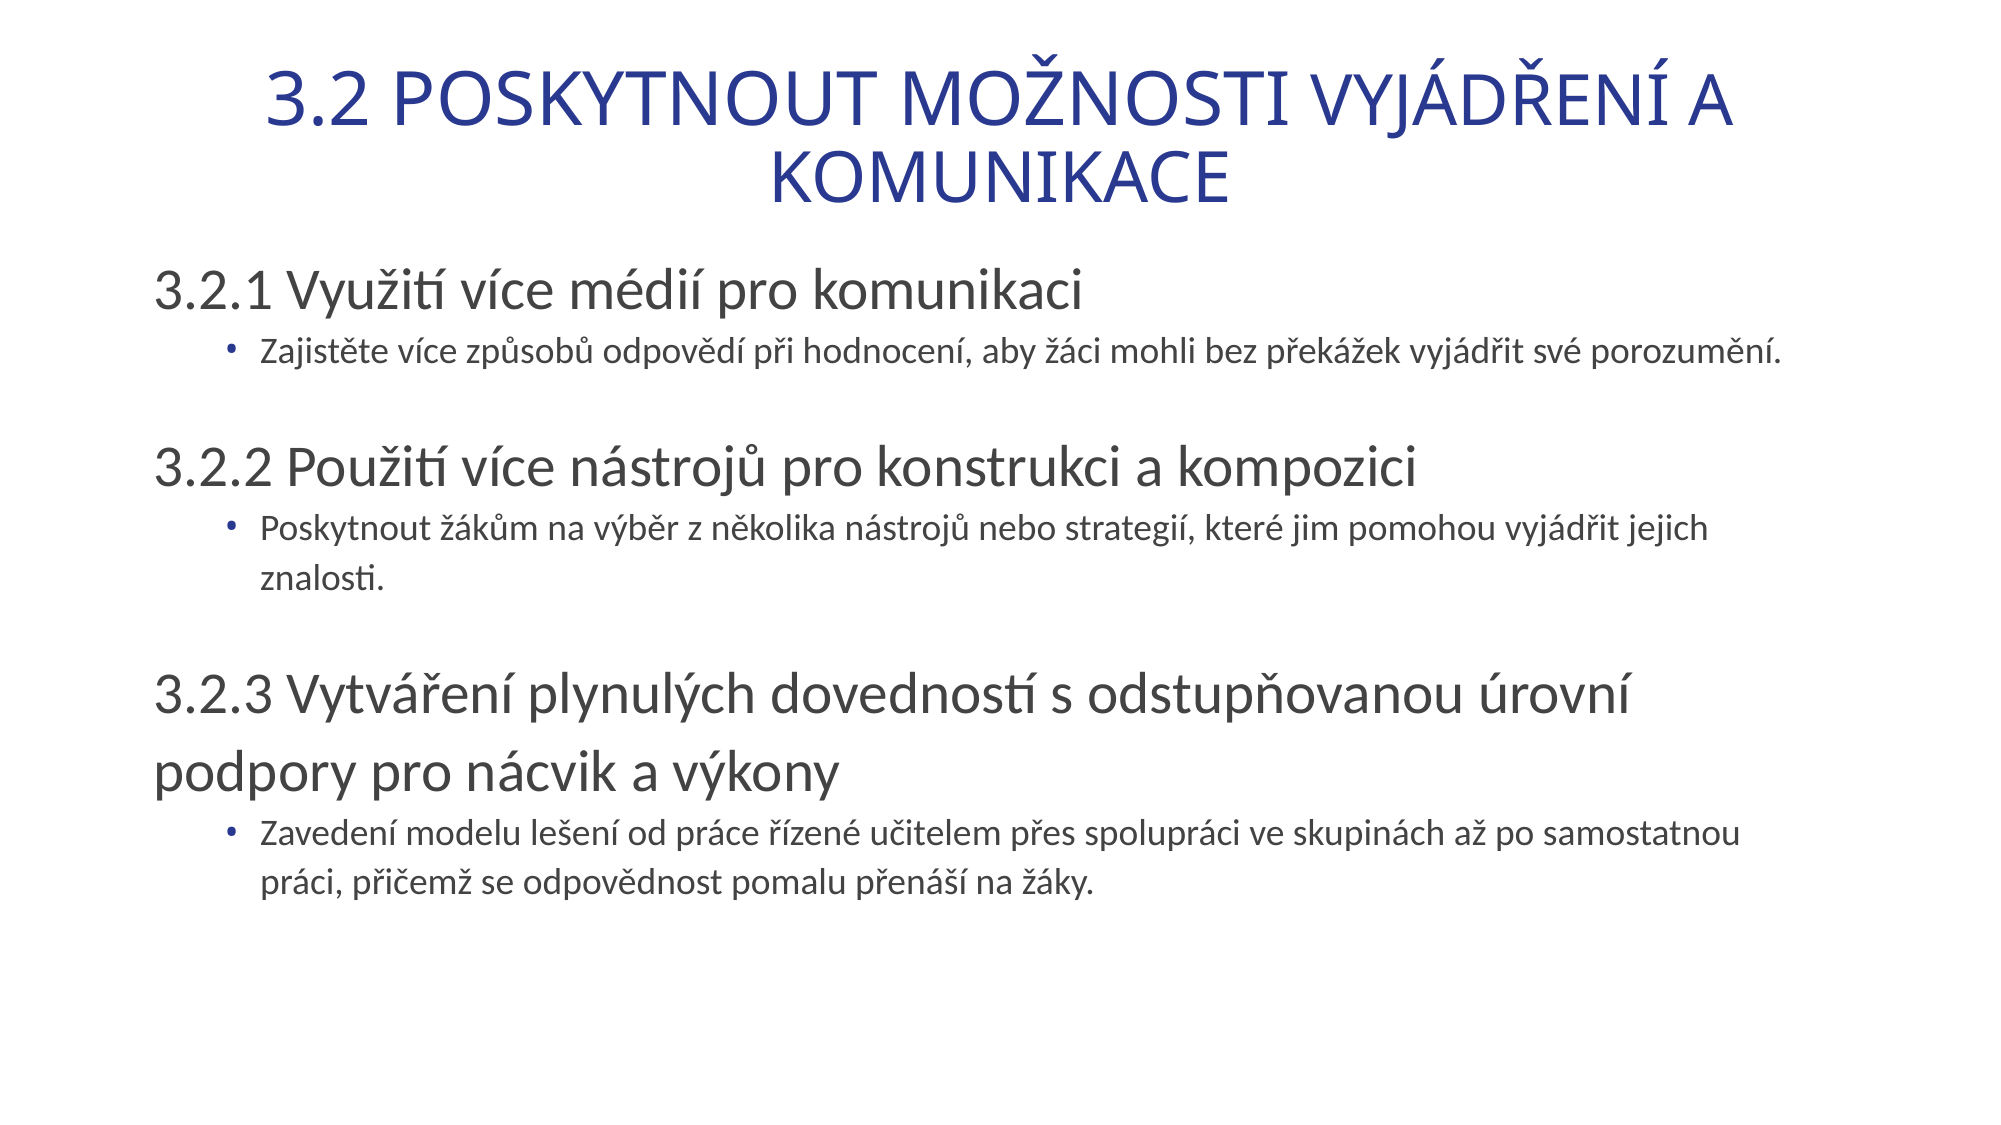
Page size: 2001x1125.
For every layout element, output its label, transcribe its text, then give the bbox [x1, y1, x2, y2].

list 3.2.1 Využití více médií pro komunikaci Zajistěte více způsobů odpovědí při hodnocení, aby žáci mohli bez překážek vyjádřit své porozumění. 3.2.2 Použití více nástrojů pro konstrukci a kompozici Poskytnout žákům na výběr z několika nástrojů nebo strategií, které jim pomohou vyjádřit jejich znalosti. 3.2.3 Vytváření plynulých dovedností s odstupňovanou úrovní podpory pro nácvik a výkony Zavedení modelu lešení od práce řízené učitelem přes spolupráci ve skupinách až po samostatnou práci, přičemž se odpovědnost pomalu přenáší na žáky. [138, 235, 1801, 950]
title 3.2 POSKYTNOUT MOŽNOSTI VYJÁDŘENÍ A KOMUNIKACE [88, 30, 1912, 248]
